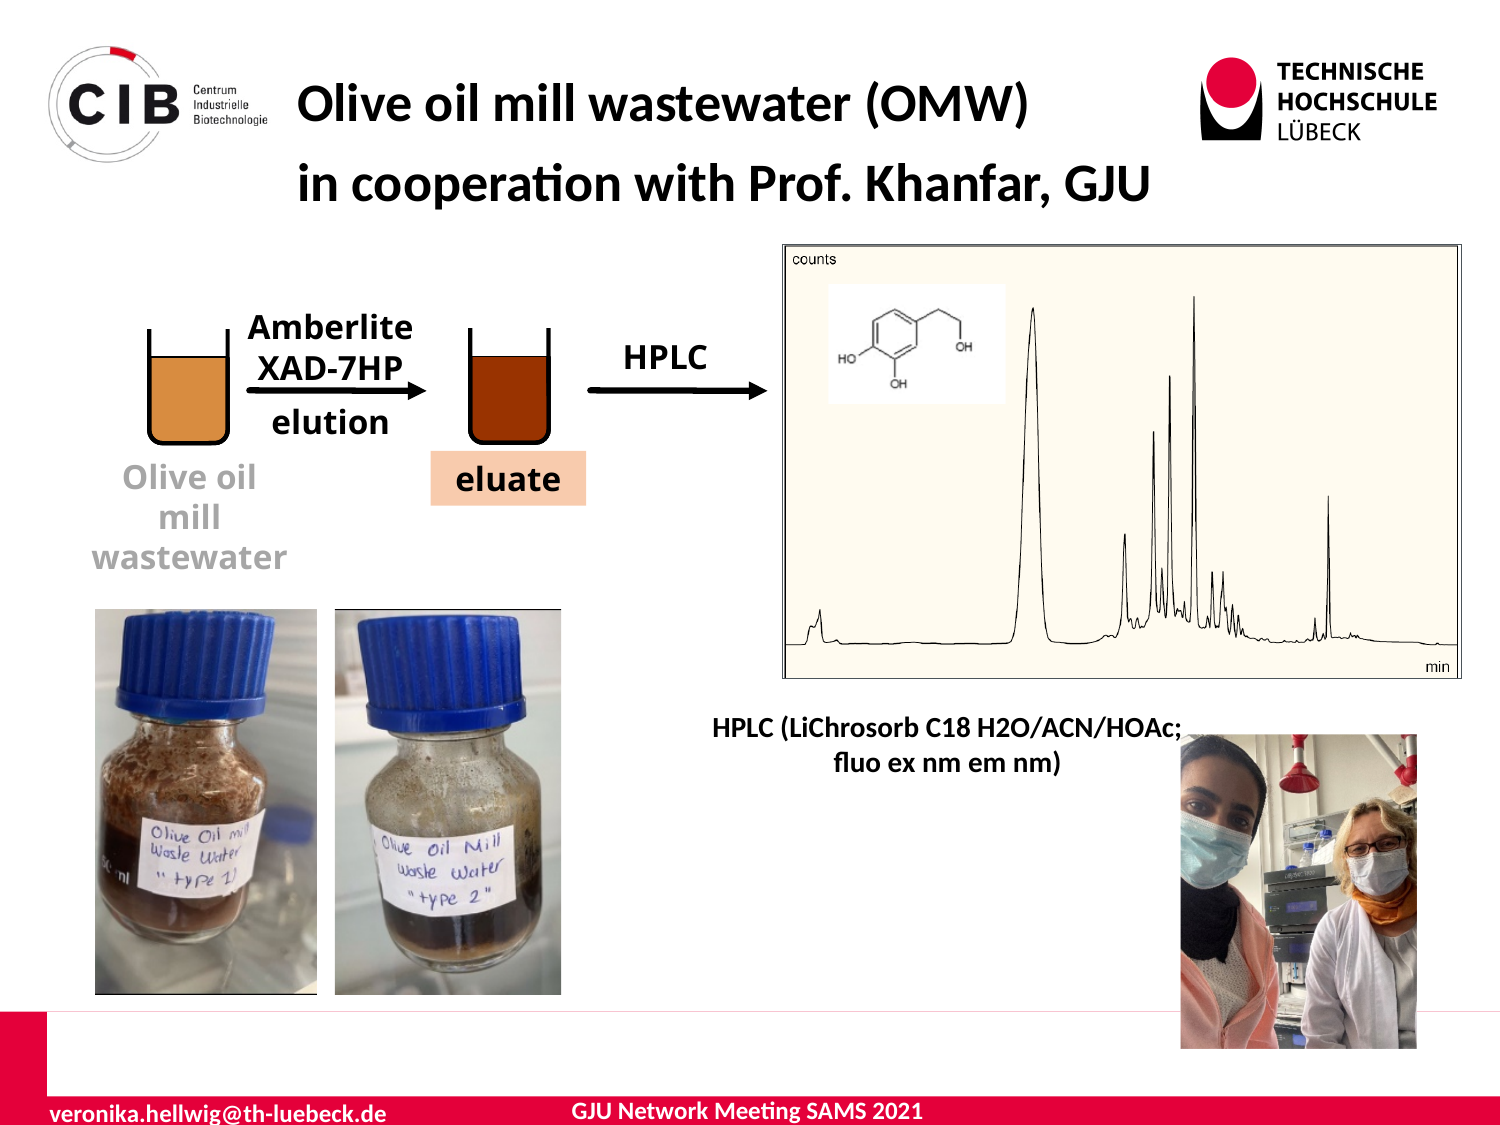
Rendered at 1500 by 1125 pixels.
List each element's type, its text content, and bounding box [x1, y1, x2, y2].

picture [1166, 23, 1471, 175]
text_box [65, 277, 782, 546]
picture [95, 609, 317, 995]
picture [782, 244, 1462, 679]
picture [44, 40, 271, 168]
text_box Olive oil mill wastewater (OMW) in cooperation with Prof. Khanfar, GJU [282, 67, 1405, 127]
picture [1141, 735, 1456, 1048]
text_box HPLC (LiChrosorb C18 H2O/ACN/HOAc; fluo ex nm em nm) [688, 701, 1206, 786]
picture [334, 609, 562, 995]
